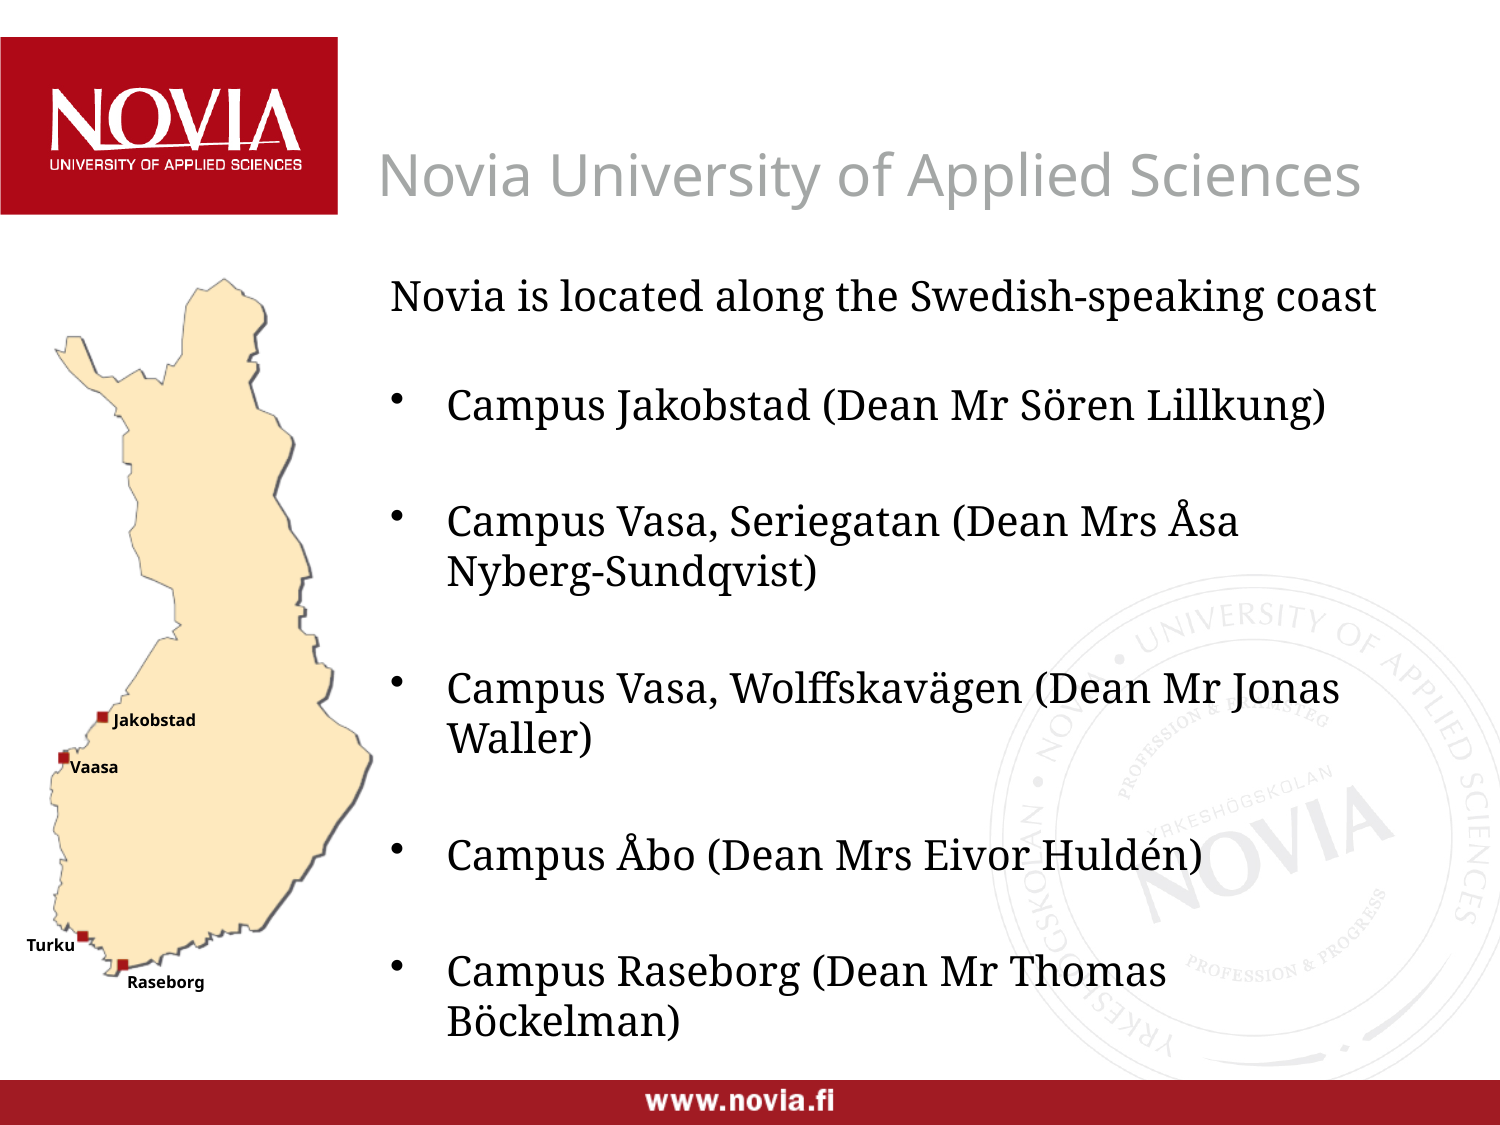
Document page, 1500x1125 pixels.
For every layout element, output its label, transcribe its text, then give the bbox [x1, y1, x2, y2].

title Novia University of Applied Sciences [362, 131, 1488, 276]
picture [0, 37, 338, 215]
list Novia is located along the Swedish-speaking coast Campus Jakobstad (Dean Mr Sören Lillkung) Campus Vasa, Seriegatan (Dean Mrs Åsa Nyberg-Sundqvist) Campus Vasa, Wolffskavägen (Dean Mr Jonas Waller) Campus Åbo (Dean Mrs Eivor Huldén) Campus Raseborg (Dean Mr Thomas Böckelman) [391, 262, 1413, 938]
picture [19, 246, 387, 1010]
picture [0, 562, 1500, 1125]
